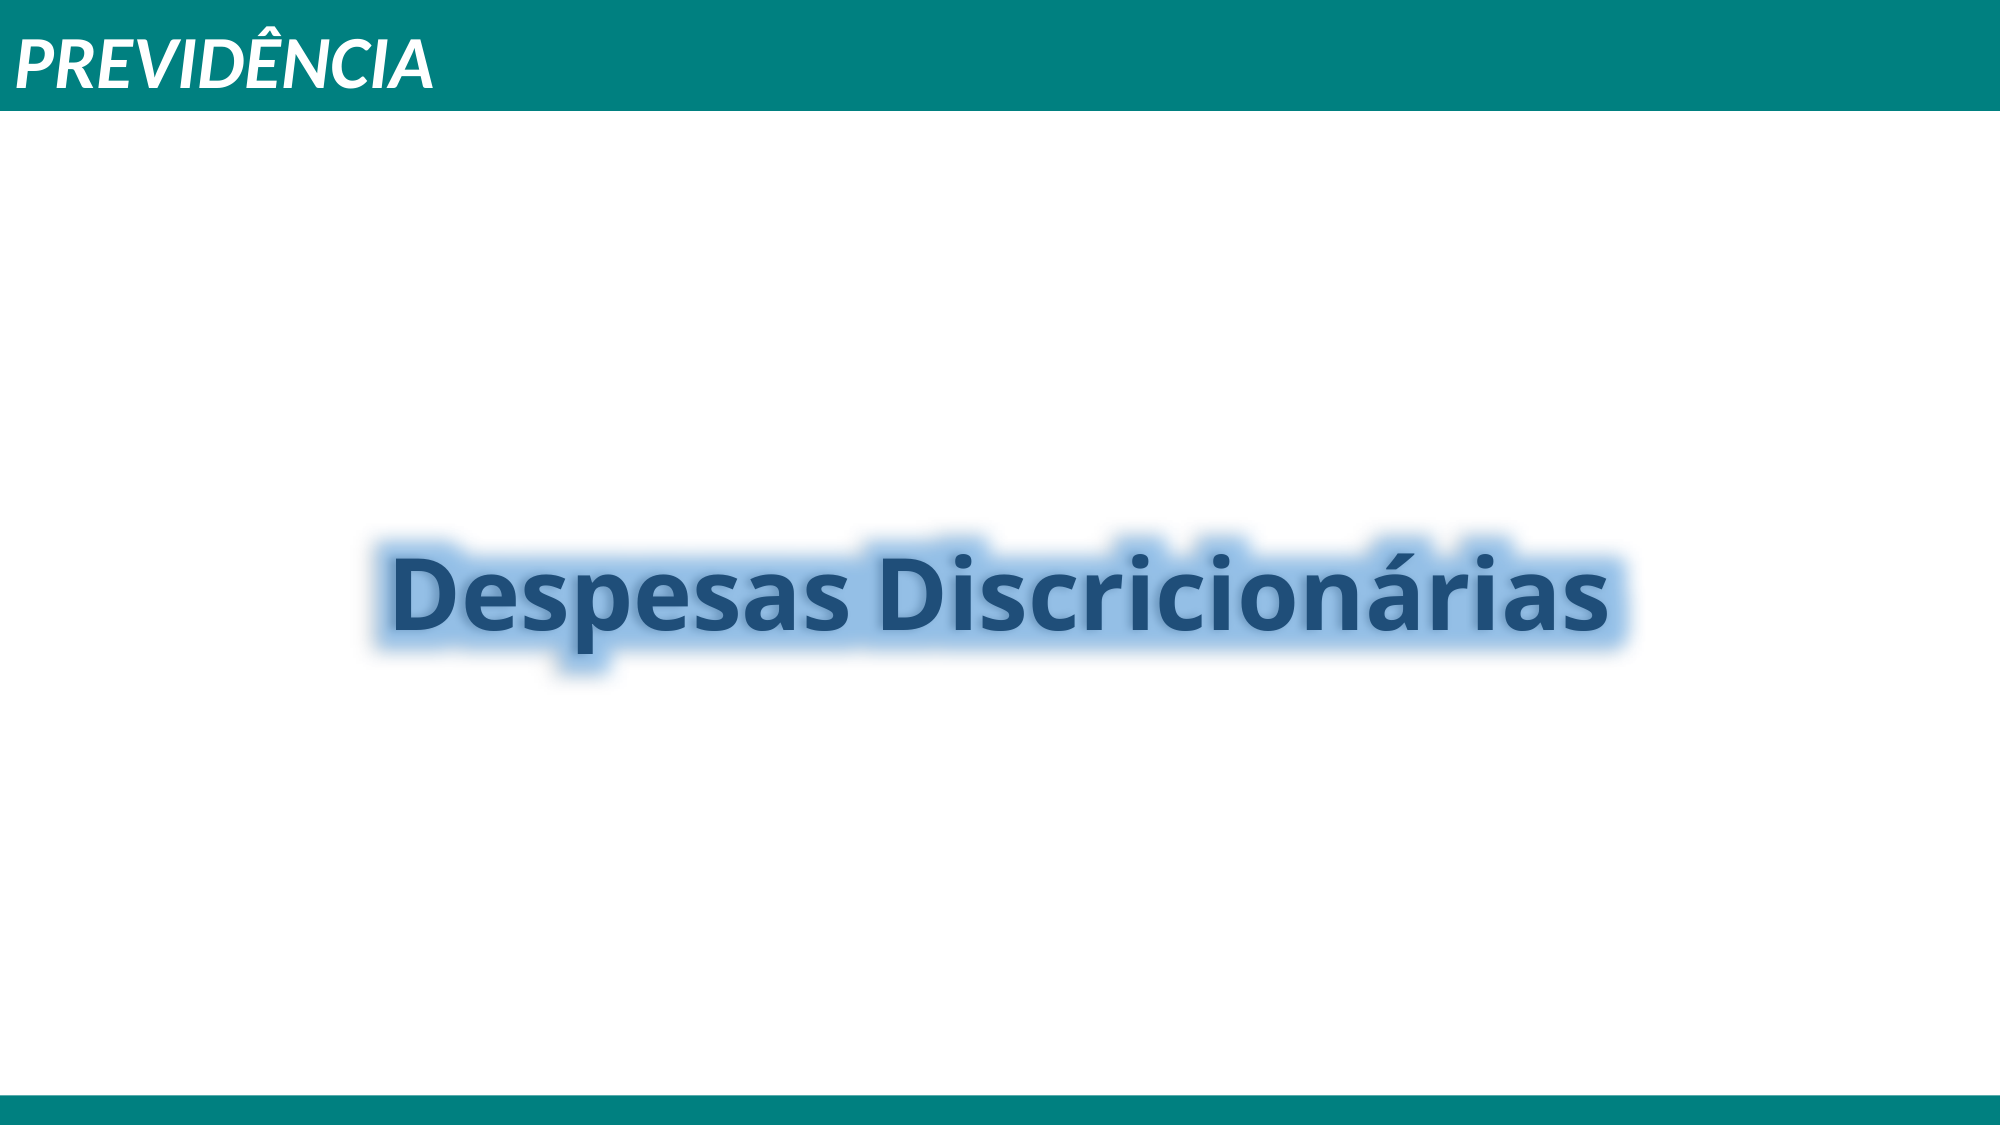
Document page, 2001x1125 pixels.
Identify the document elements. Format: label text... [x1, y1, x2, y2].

text_box Despesas Discricionárias [150, 461, 1850, 719]
text_box PREVIDÊNCIA [0, 0, 2000, 111]
text_box [0, 1095, 2000, 1125]
